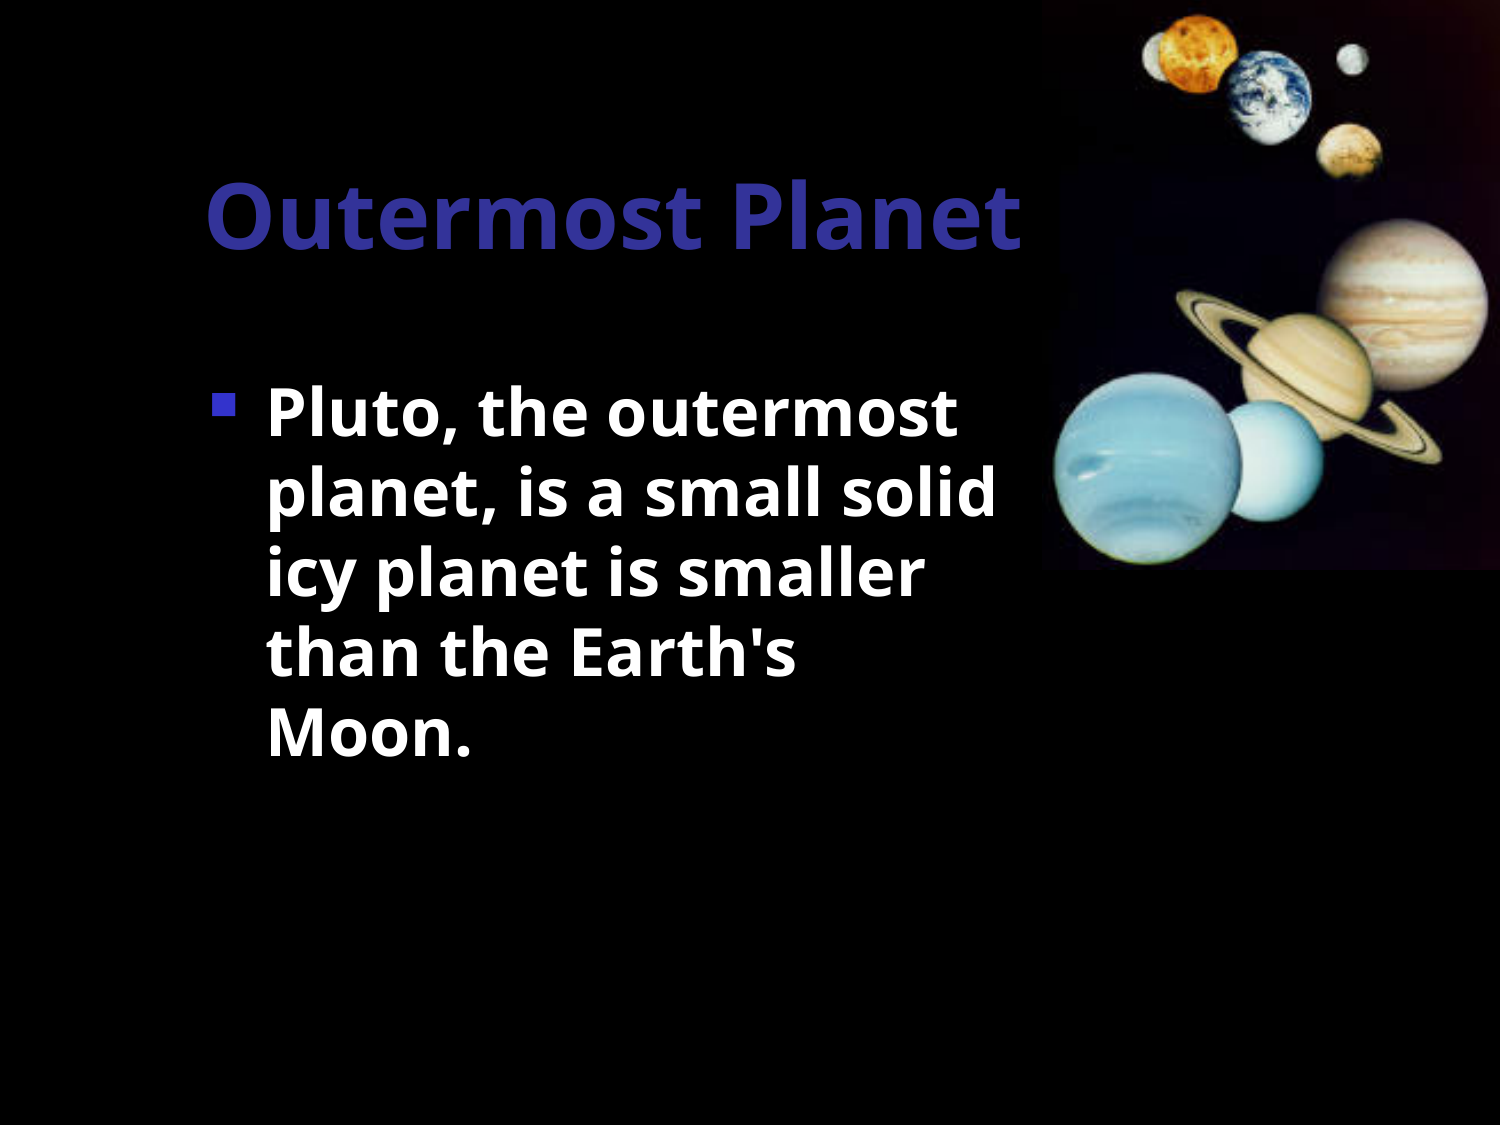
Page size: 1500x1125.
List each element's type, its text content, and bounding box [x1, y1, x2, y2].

title Outermost Planet [188, 34, 1037, 276]
picture [1042, 0, 1500, 570]
list Pluto, the outermost planet, is a small solid icy planet is smaller than the Earth's Moon. [193, 362, 1026, 1007]
